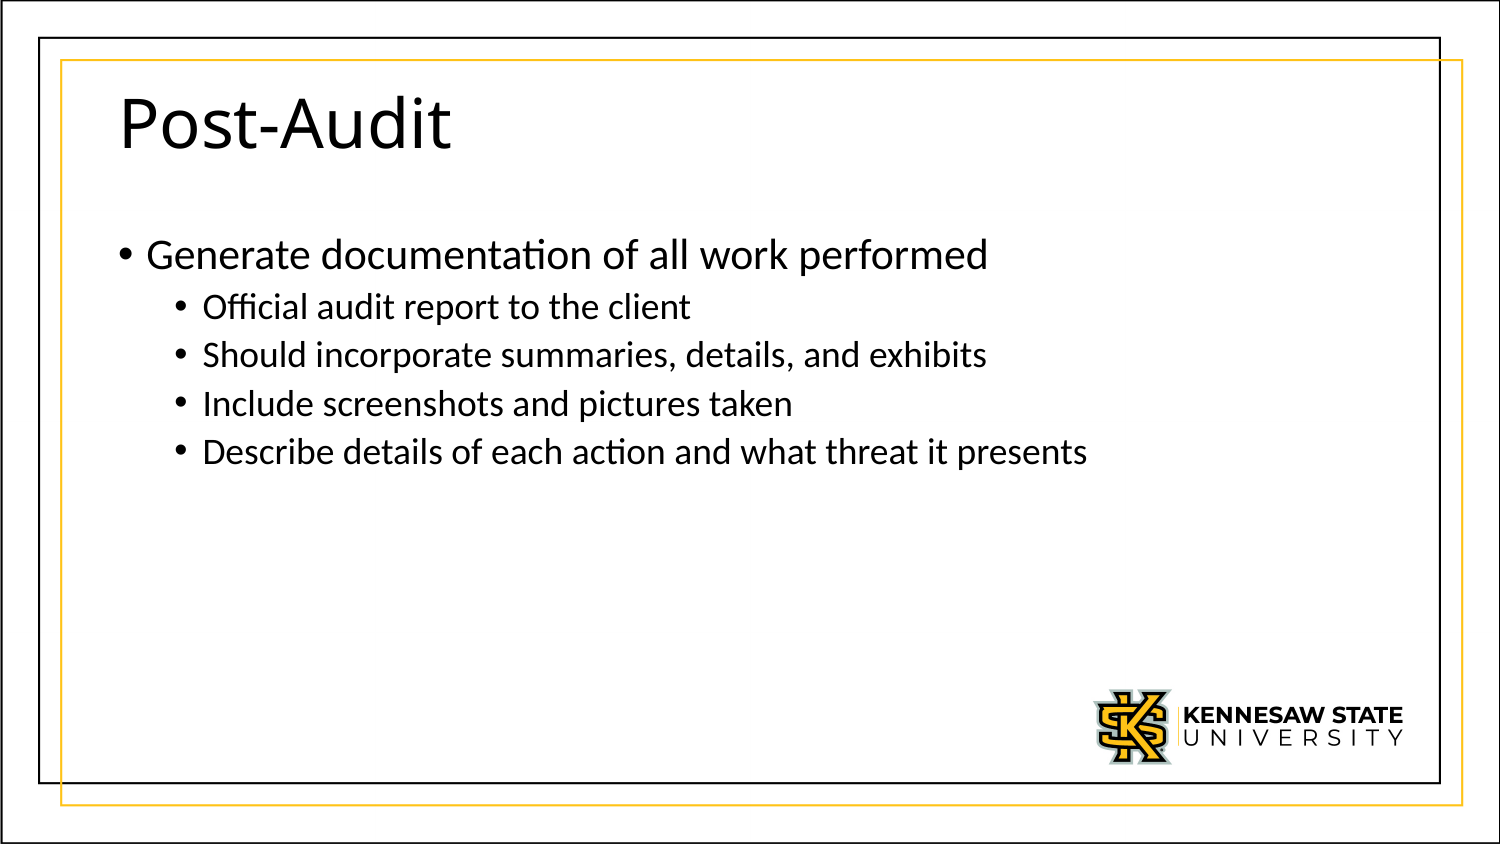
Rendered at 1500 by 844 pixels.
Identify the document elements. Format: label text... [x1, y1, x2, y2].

picture [0, 0, 1500, 844]
title Post-Audit [103, 44, 1397, 208]
list Generate documentation of all work performed Official audit report to the client Should incorporate summaries, details, and exhibits Include screenshots and pictures taken Describe details of each action and what threat it presents [103, 224, 1397, 760]
